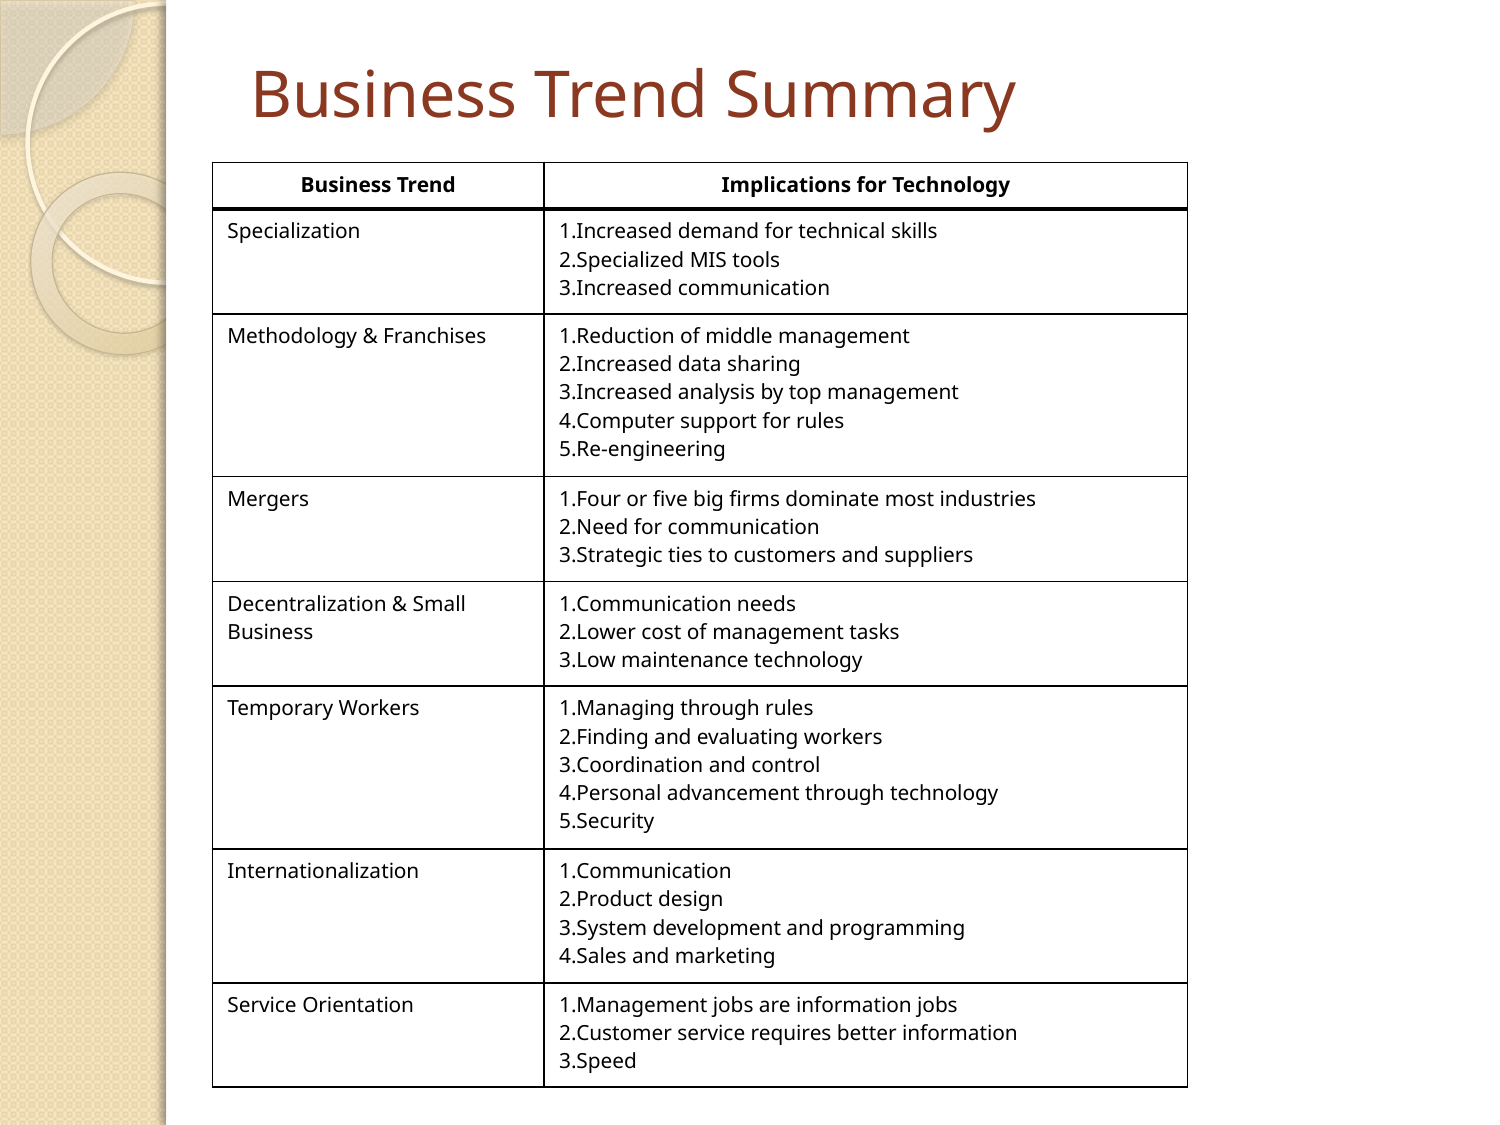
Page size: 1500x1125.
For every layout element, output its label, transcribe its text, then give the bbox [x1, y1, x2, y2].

table_cell Decentralization & Small Business [213, 582, 543, 685]
table_cell Temporary Workers [213, 687, 543, 848]
table_cell Four or five big firms dominate most industries Need for communication Strategic ties to customers and suppliers [545, 477, 1187, 581]
table_cell Management jobs are information jobs Customer service requires better information Speed [545, 984, 1187, 1086]
table_cell Increased demand for technical skills Specialized MIS tools Increased communication [545, 211, 1187, 313]
table_cell Reduction of middle management Increased data sharing Increased analysis by top management Computer support for rules Re-engineering [545, 315, 1187, 476]
table_cell Service Orientation [213, 984, 543, 1086]
table_cell Mergers [213, 477, 543, 581]
table_cell Internationalization [213, 850, 543, 982]
table_header Business Trend [213, 163, 543, 207]
table_cell Methodology & Franchises [213, 315, 543, 476]
table_cell Communication Product design System development and programming Sales and marketing [545, 850, 1187, 982]
table_cell Specialization [213, 211, 543, 313]
table_cell Communication needs Lower cost of management tasks Low maintenance technology [545, 582, 1187, 685]
table_header Implications for Technology [545, 163, 1187, 207]
table_cell Managing through rules Finding and evaluating workers Coordination and control Personal advancement through technology Security [545, 687, 1187, 848]
title Business Trend Summary [235, 45, 1466, 138]
